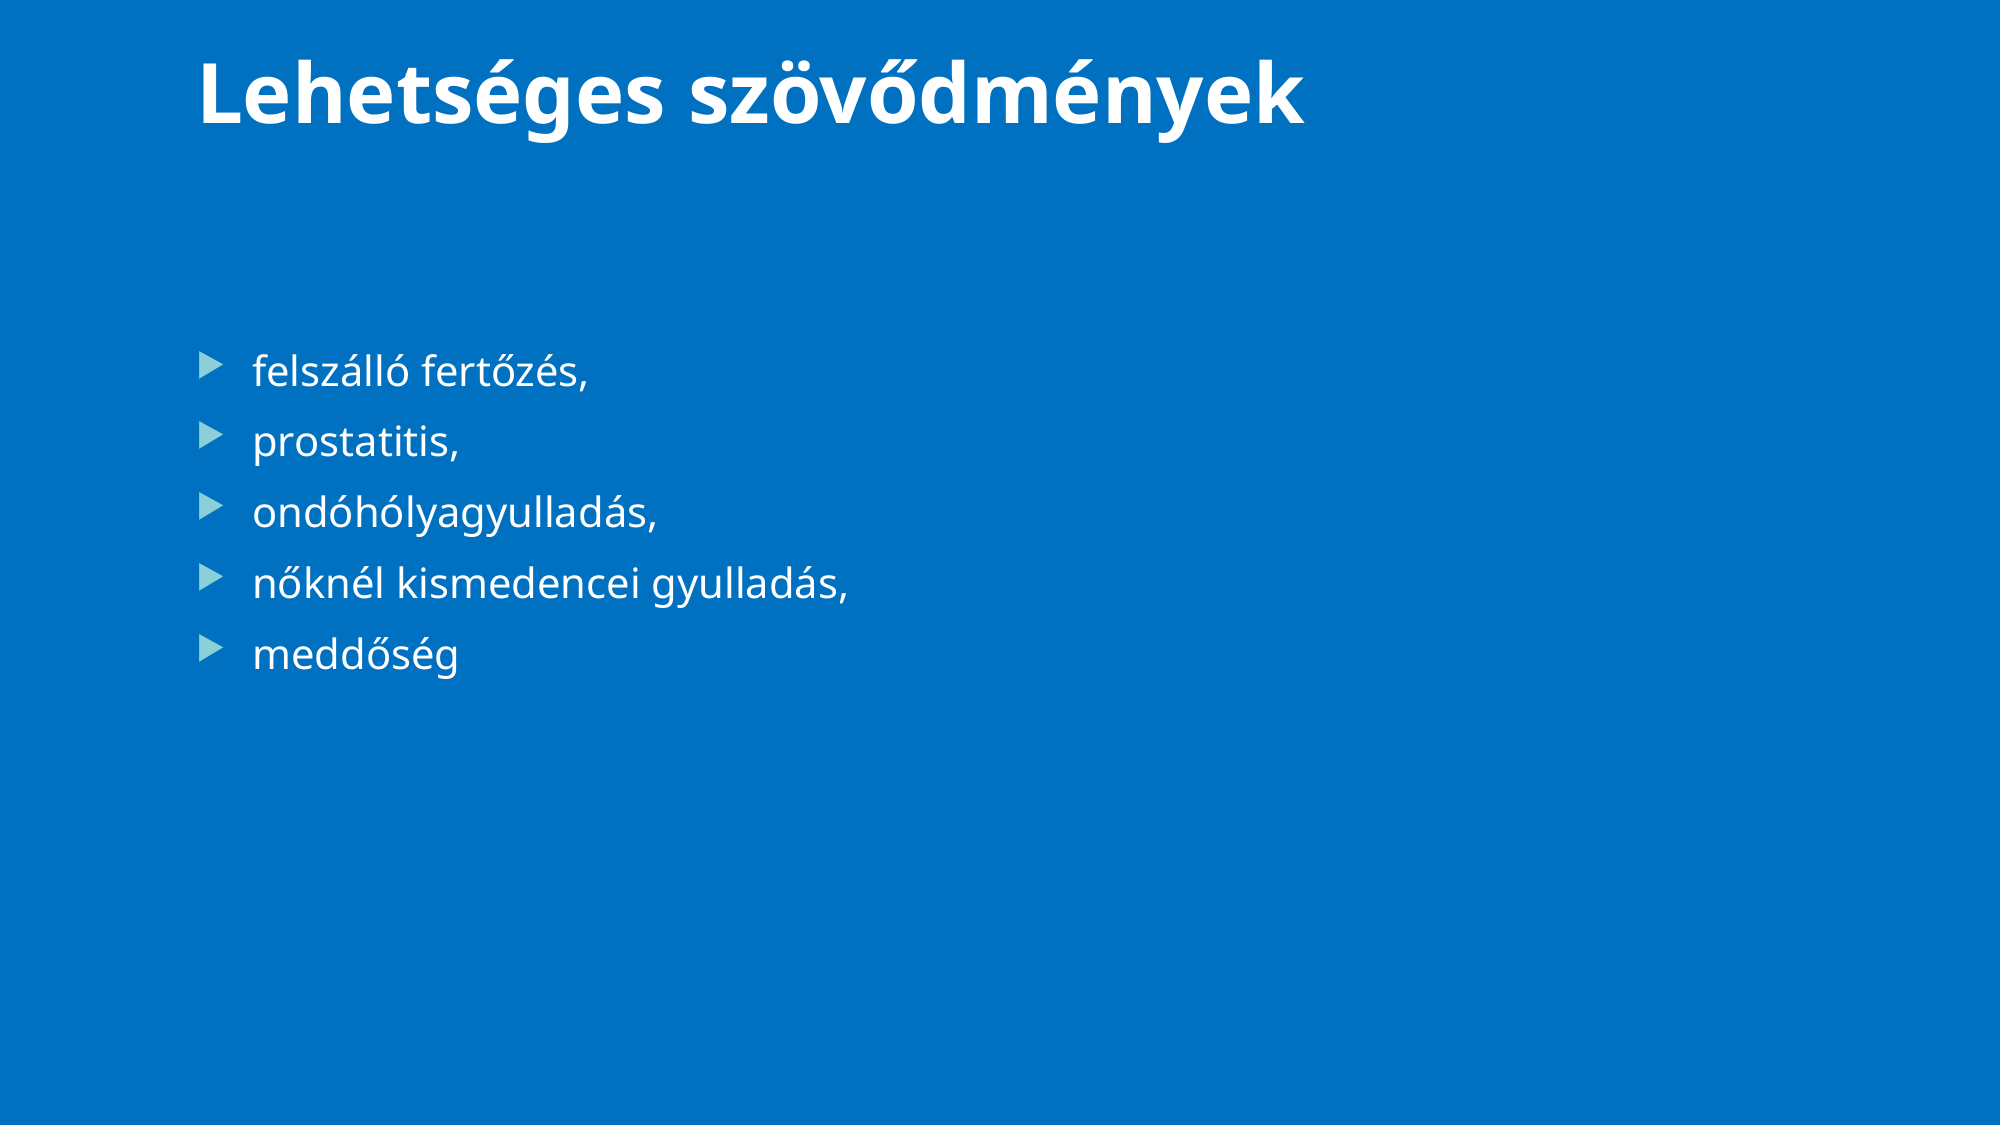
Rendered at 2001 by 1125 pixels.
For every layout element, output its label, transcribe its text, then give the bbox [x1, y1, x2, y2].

list felszálló fertőzés, prostatitis, ondóhólyagyulladás, nőknél kismedencei gyulladás, meddőség [181, 336, 1649, 1025]
title Lehetséges szövődmények [181, 33, 1531, 183]
